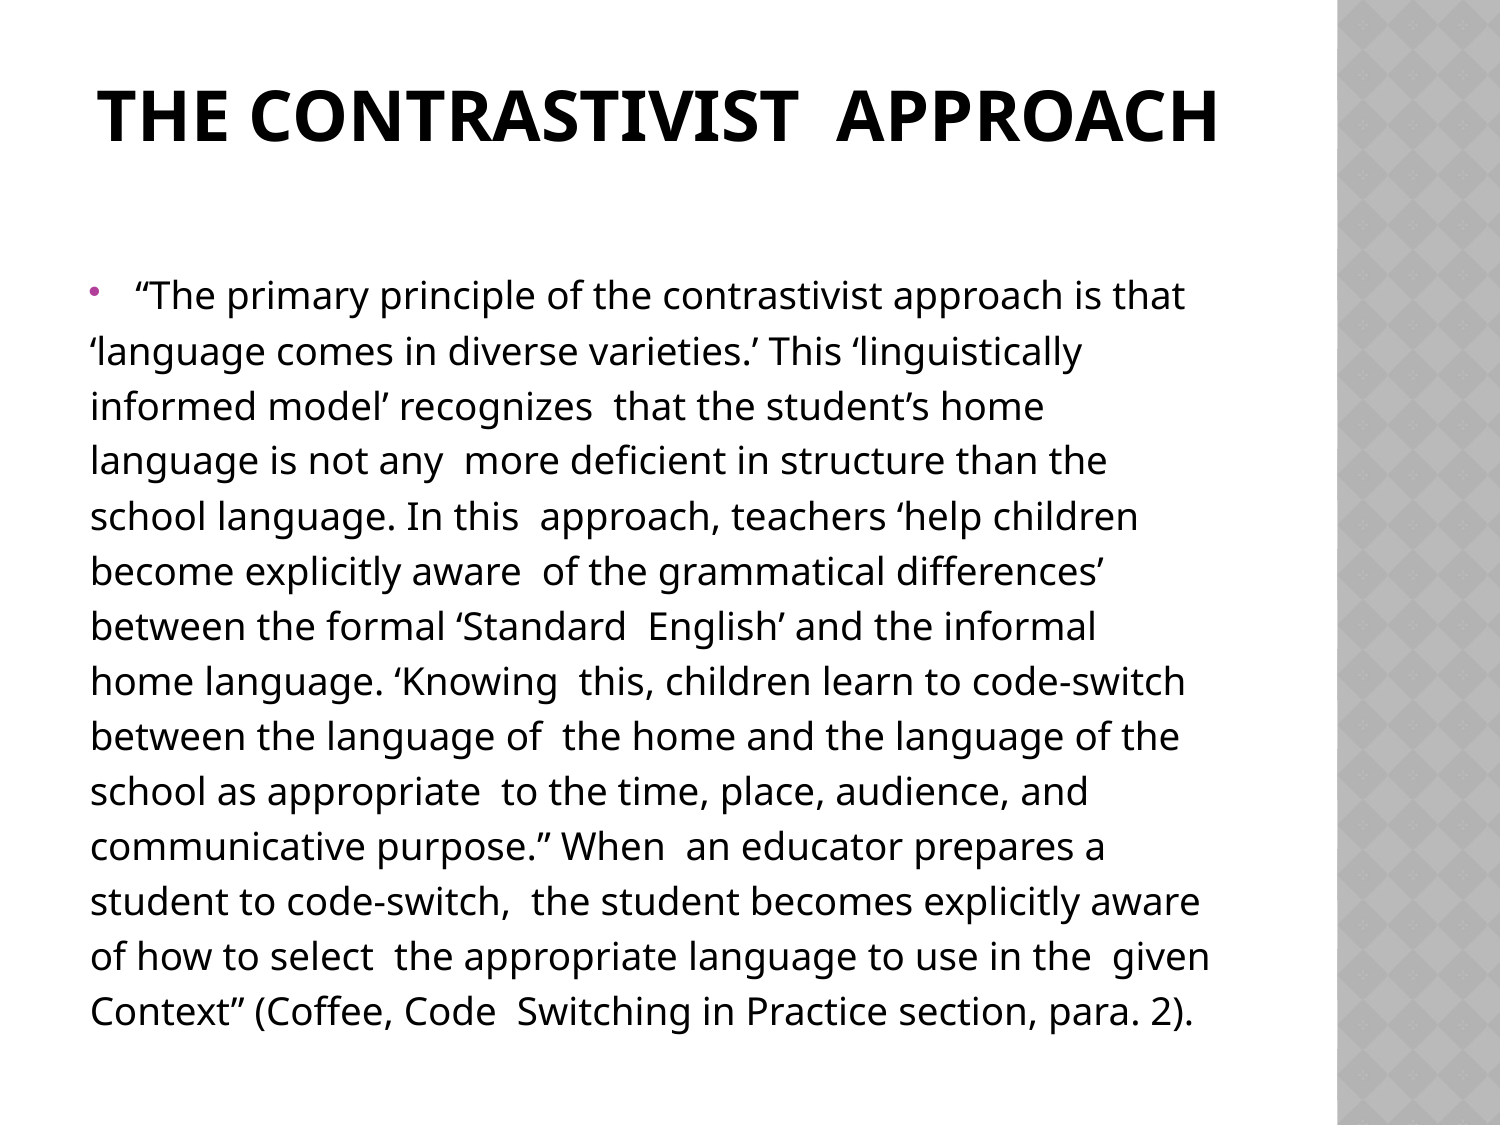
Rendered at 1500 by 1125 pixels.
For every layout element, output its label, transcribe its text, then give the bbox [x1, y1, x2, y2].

title The contrastivist approach [75, 52, 1263, 240]
list “The primary principle of the contrastivist approach is that ‘language comes in diverse varieties.’ This ‘linguistically informed model’ recognizes that the student’s home language is not any more deficient in structure than the school language. In this approach, teachers ‘help children become explicitly aware of the grammatical differences’ between the formal ‘Standard English’ and the informal home language. ‘Knowing this, children learn to code-switch between the language of the home and the language of the school as appropriate to the time, place, audience, and communicative purpose.” When an educator prepares a student to code-switch, the student becomes explicitly aware of how to select the appropriate language to use in the given Context” (Coffee, Code Switching in Practice section, para. 2). [75, 264, 1263, 1059]
